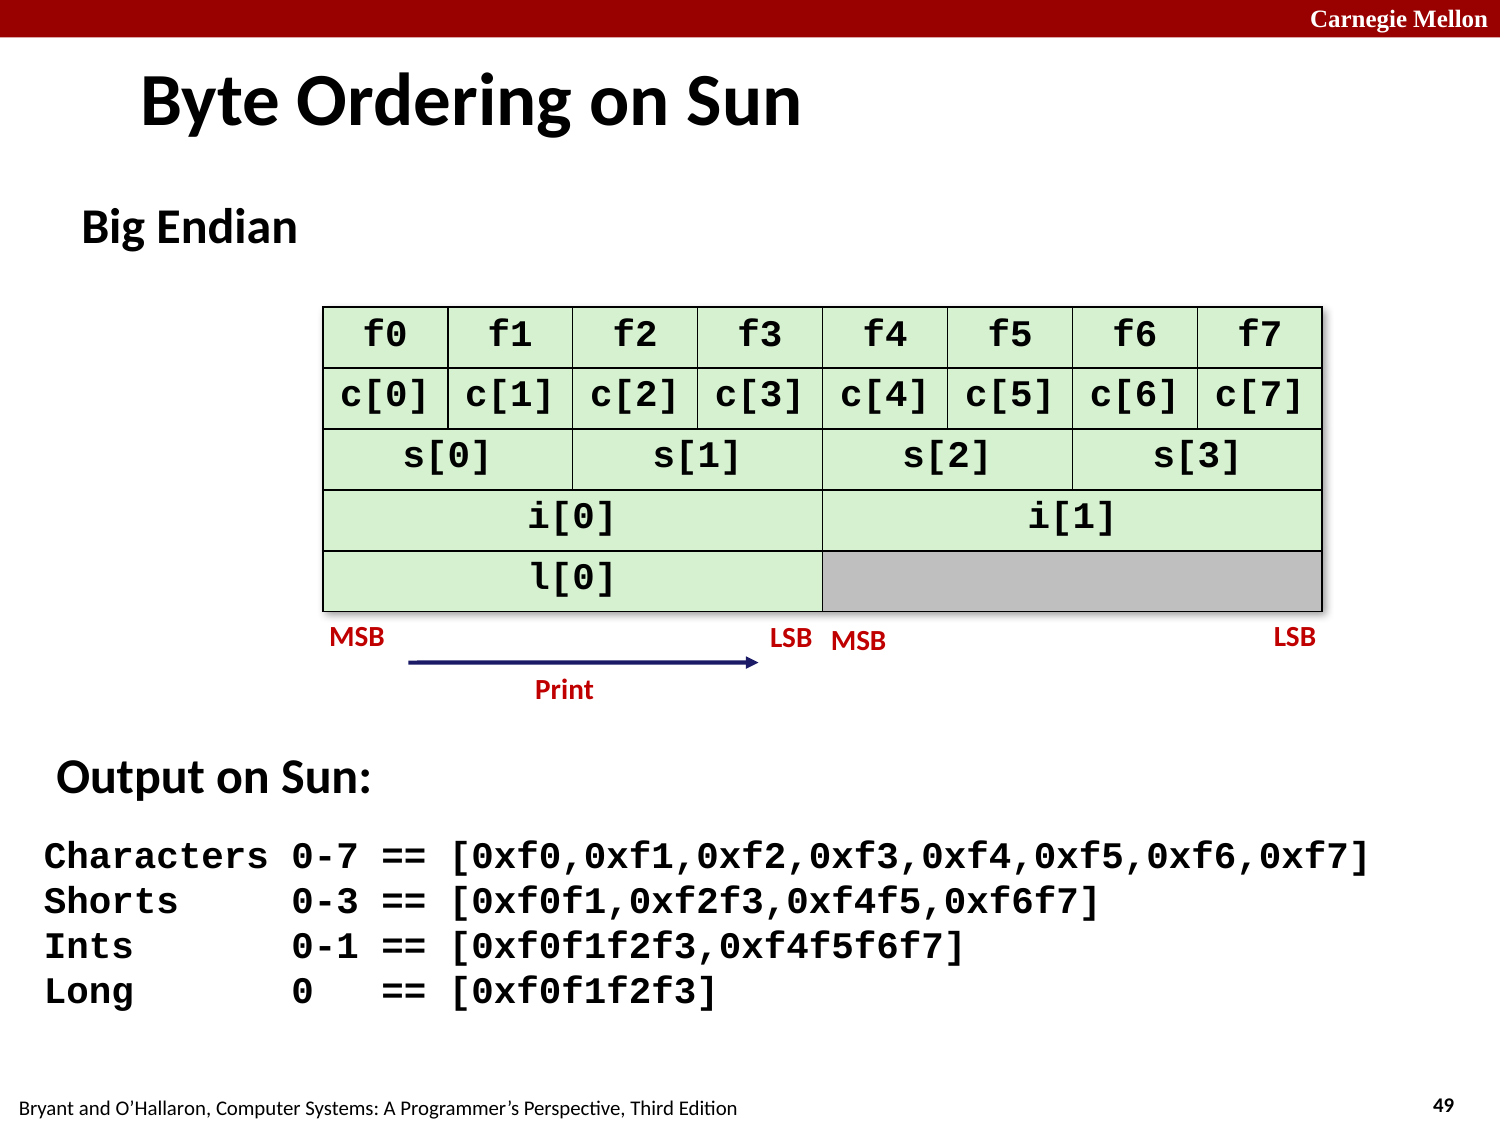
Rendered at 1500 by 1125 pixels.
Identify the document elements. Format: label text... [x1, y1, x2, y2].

table_header f7 [1198, 308, 1321, 367]
table_cell c[0] [324, 369, 447, 428]
text_box MSB [322, 611, 392, 659]
table_header f6 [1073, 308, 1197, 367]
table_cell s[0] [324, 430, 572, 489]
table_header f4 [823, 308, 947, 367]
table_cell i[0] [324, 491, 822, 550]
table_cell c[4] [823, 369, 947, 428]
table_cell c[2] [573, 369, 697, 428]
table_header f1 [449, 308, 572, 367]
table_cell i[1] [823, 491, 1321, 550]
table_header f2 [573, 308, 697, 367]
table_cell s[1] [573, 430, 822, 489]
table_cell c[6] [1073, 369, 1197, 428]
text_box Big Endian [75, 187, 505, 261]
text_box Characters 0-7 == [0xf0,0xf1,0xf2,0xf3,0xf4,0xf5,0xf6,0xf7] Shorts 0-3 == [0xf0f1,0xf2f3,0xf4f5,0xf6f7] Ints 0-1 == [0xf0f1f2f3,0xf4f5f6f7] Long 0 == [0xf0f1f2f3] [37, 824, 1463, 1038]
table_cell c[7] [1198, 369, 1321, 428]
text_box LSB [763, 612, 819, 660]
text_box MSB [824, 614, 893, 662]
text_box [408, 656, 759, 669]
table_cell s[3] [1073, 430, 1321, 489]
text_box Output on Sun: [50, 737, 653, 811]
table_header f5 [948, 308, 1072, 367]
text_box Print [528, 664, 601, 712]
table_header f0 [324, 308, 447, 367]
table_cell c[3] [698, 369, 822, 428]
table_cell [823, 552, 1321, 611]
table_header f3 [698, 308, 822, 367]
table_cell c[5] [948, 369, 1072, 428]
table_cell l[0] [324, 552, 822, 611]
title Byte Ordering on Sun [124, 0, 1147, 192]
text_box LSB [1267, 611, 1323, 659]
table_cell c[1] [449, 369, 572, 428]
table_cell s[2] [823, 430, 1072, 489]
